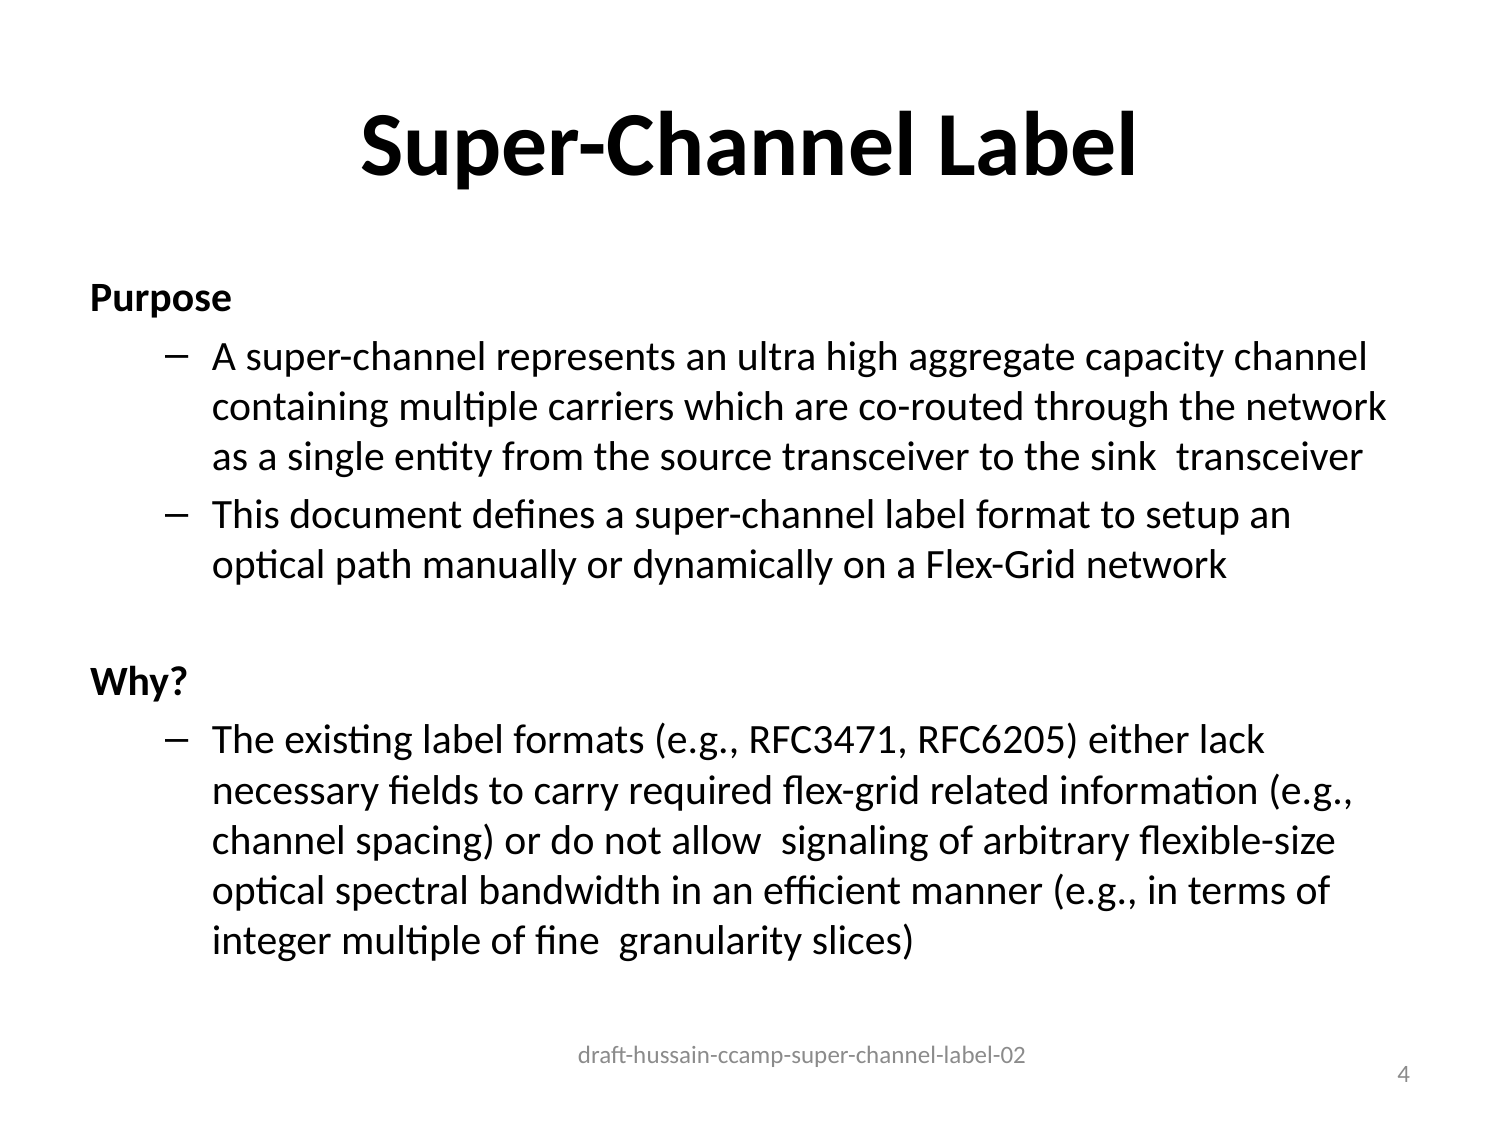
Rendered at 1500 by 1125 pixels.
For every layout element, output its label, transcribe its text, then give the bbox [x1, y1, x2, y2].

footer draft-hussain-ccamp-super-channel-label-02 [512, 1042, 1074, 1094]
title Super-Channel Label [75, 45, 1425, 233]
list Purpose A super-channel represents an ultra high aggregate capacity channel containing multiple carriers which are co-routed through the network as a single entity from the source transceiver to the sink transceiver This document defines a super-channel label format to setup an optical path manually or dynamically on a Flex-Grid network Why? The existing label formats (e.g., RFC3471, RFC6205) either lack necessary fields to carry required flex-grid related information (e.g., channel spacing) or do not allow signaling of arbitrary flexible-size optical spectral bandwidth in an efficient manner (e.g., in terms of integer multiple of fine granularity slices) [75, 262, 1425, 1005]
slide_number 4 [1074, 1042, 1425, 1103]
